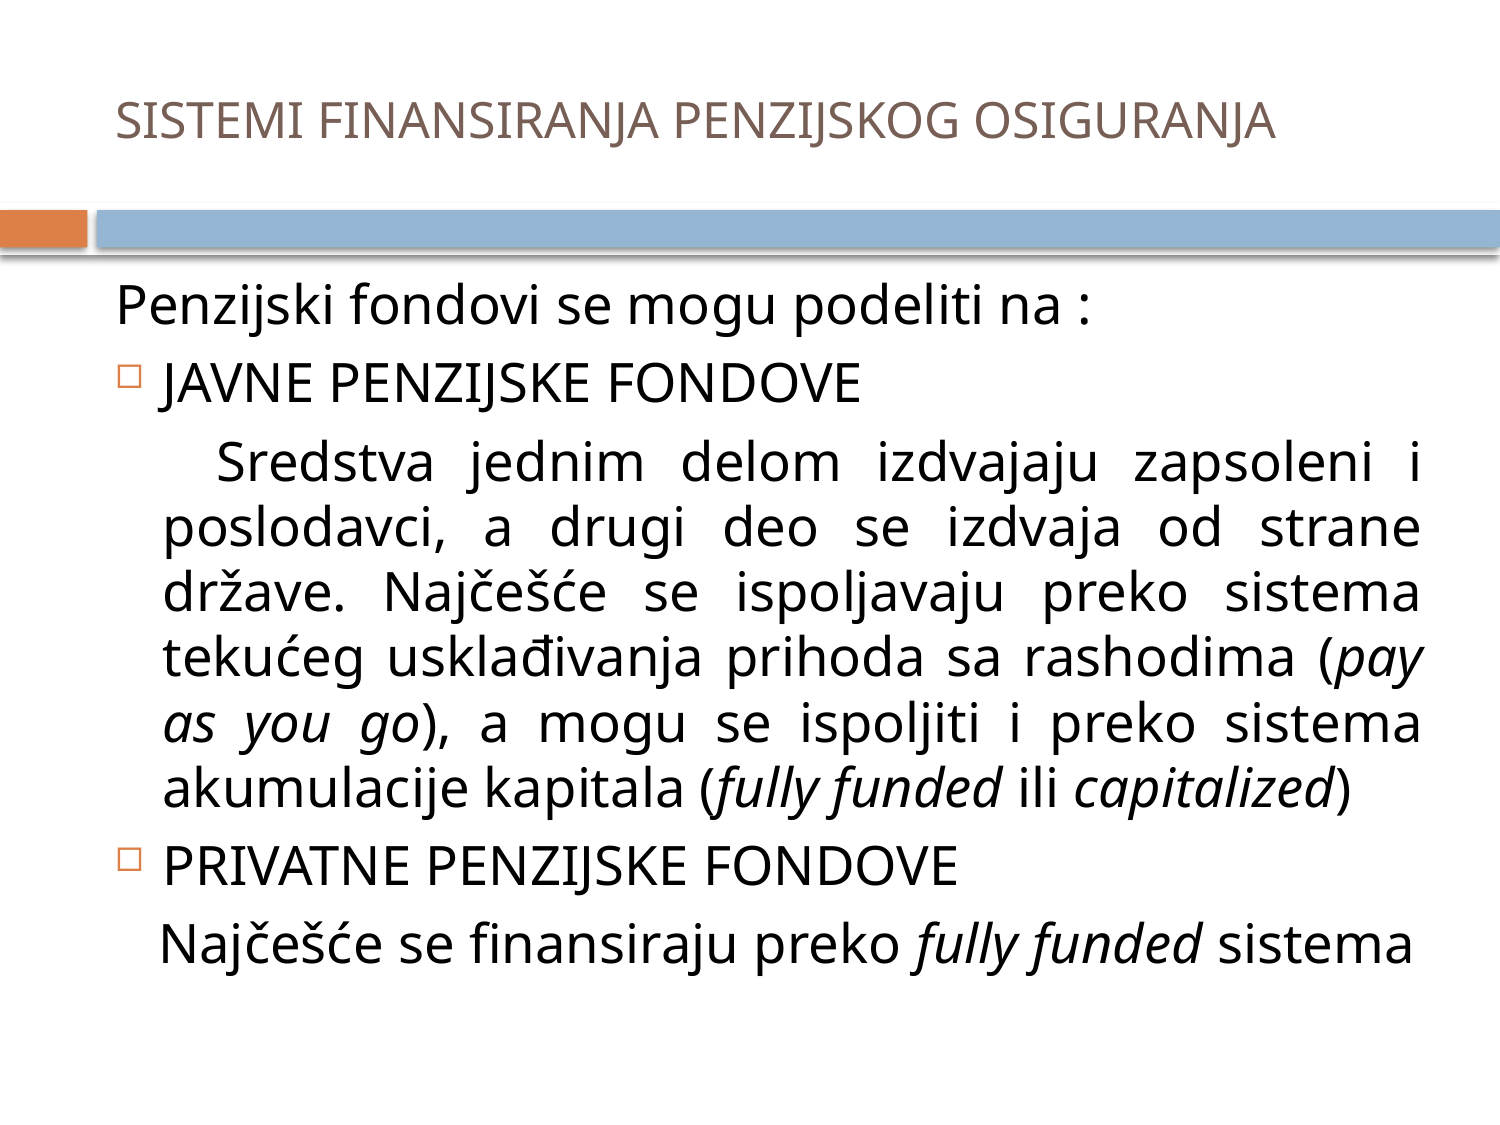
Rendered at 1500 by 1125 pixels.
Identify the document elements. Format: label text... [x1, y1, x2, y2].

list Penzijski fondovi se mogu podeliti na : JAVNE PENZIJSKE FONDOVE Sredstva jednim delom izdvajaju zapsoleni i poslodavci, a drugi deo se izdvaja od strane države. Najčešće se ispoljavaju preko sistema tekućeg usklađivanja prihoda sa rashodima (pay as you go), a mogu se ispoljiti i preko sistema akumulacije kapitala (fully funded ili capitalized) PRIVATNE PENZIJSKE FONDOVE Najčešće se finansiraju preko fully funded sistema [100, 262, 1438, 1000]
title SISTEMI FINANSIRANJA PENZIJSKOG OSIGURANJA [100, 37, 1438, 200]
